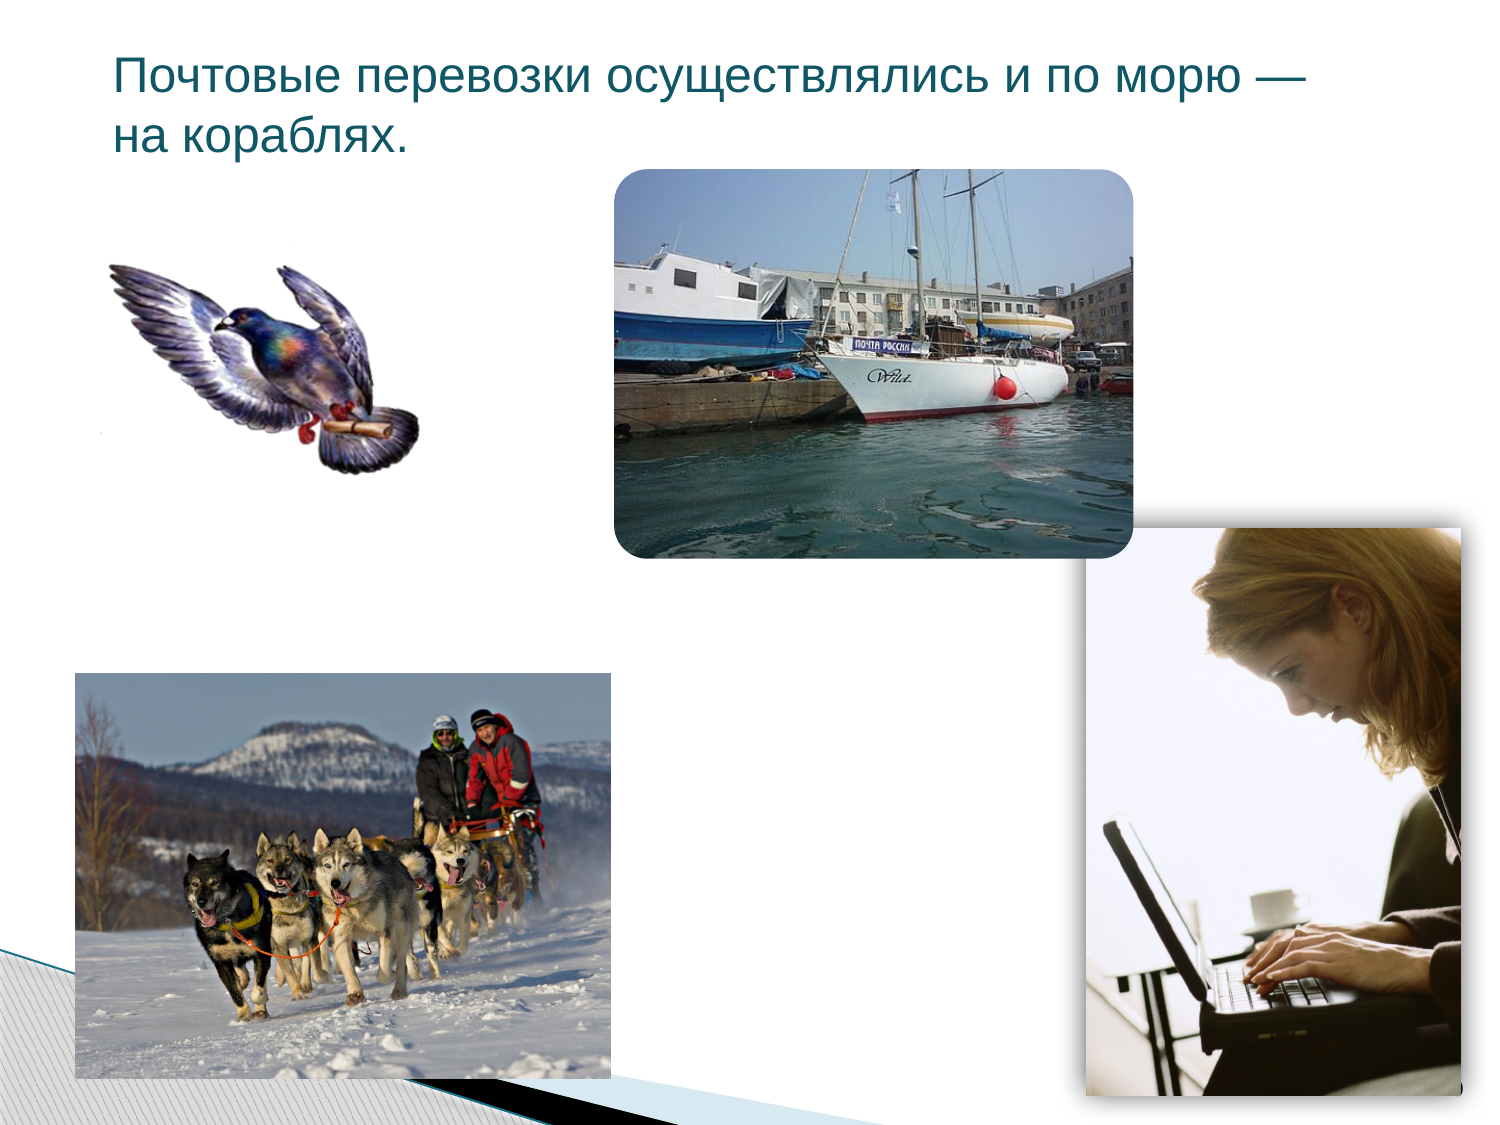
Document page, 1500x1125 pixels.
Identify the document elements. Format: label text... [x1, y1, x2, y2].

picture [100, 245, 435, 487]
picture [75, 673, 611, 1079]
picture [613, 168, 1461, 1096]
slide_number 10 [1418, 1051, 1479, 1112]
text_box Почтовые перевозки осуществлялись и по морю — на кораблях. [97, 34, 1391, 170]
